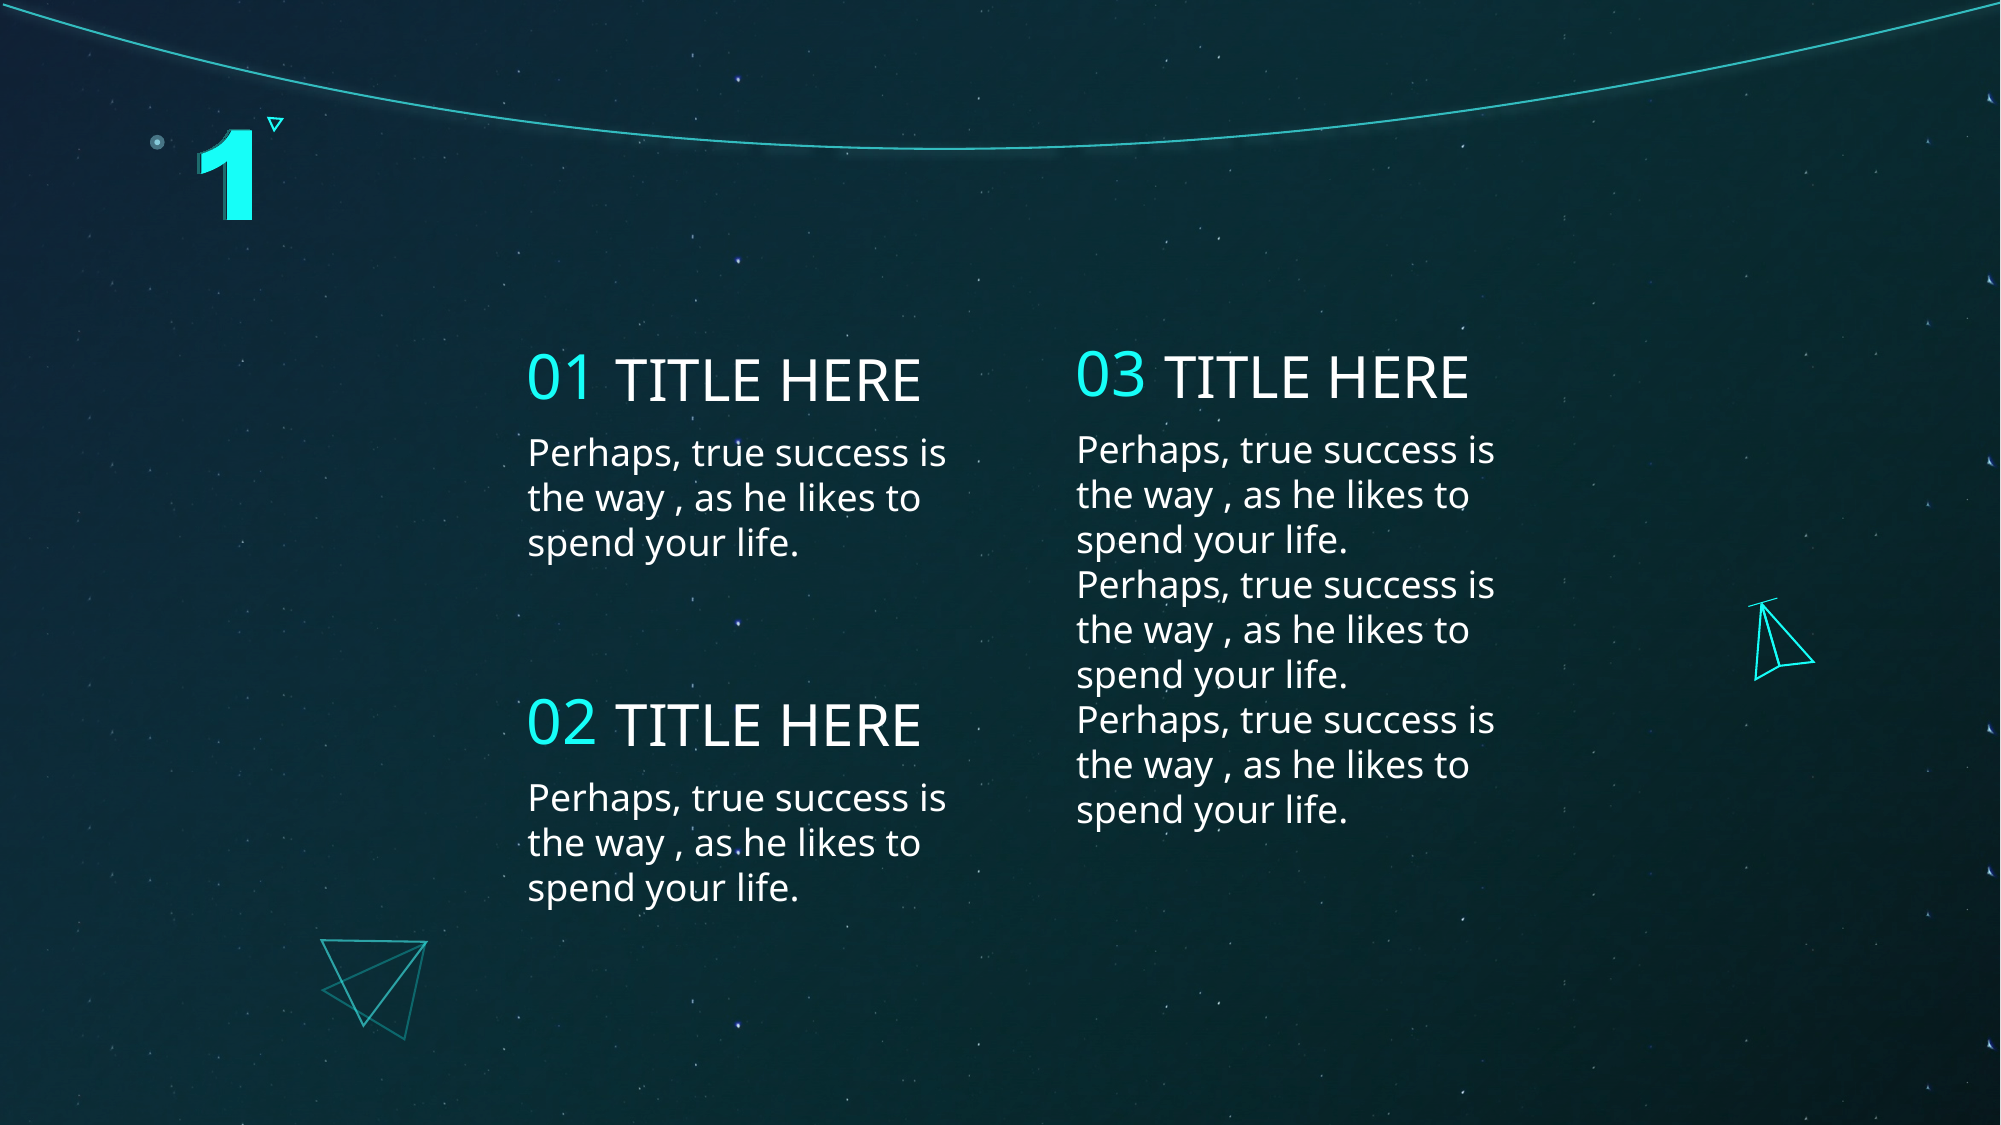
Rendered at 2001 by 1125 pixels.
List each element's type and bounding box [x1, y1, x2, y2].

text_box [7, 6, 2000, 156]
text_box [197, 129, 252, 220]
text_box [153, 138, 162, 147]
text_box [0, 0, 2000, 1125]
text_box [2, 1, 2000, 150]
text_box [501, 329, 1043, 919]
text_box [355, 1012, 370, 1028]
text_box [1745, 597, 1815, 677]
text_box [320, 941, 427, 1041]
text_box [266, 116, 285, 133]
text_box [319, 939, 429, 981]
text_box [1049, 326, 1592, 889]
